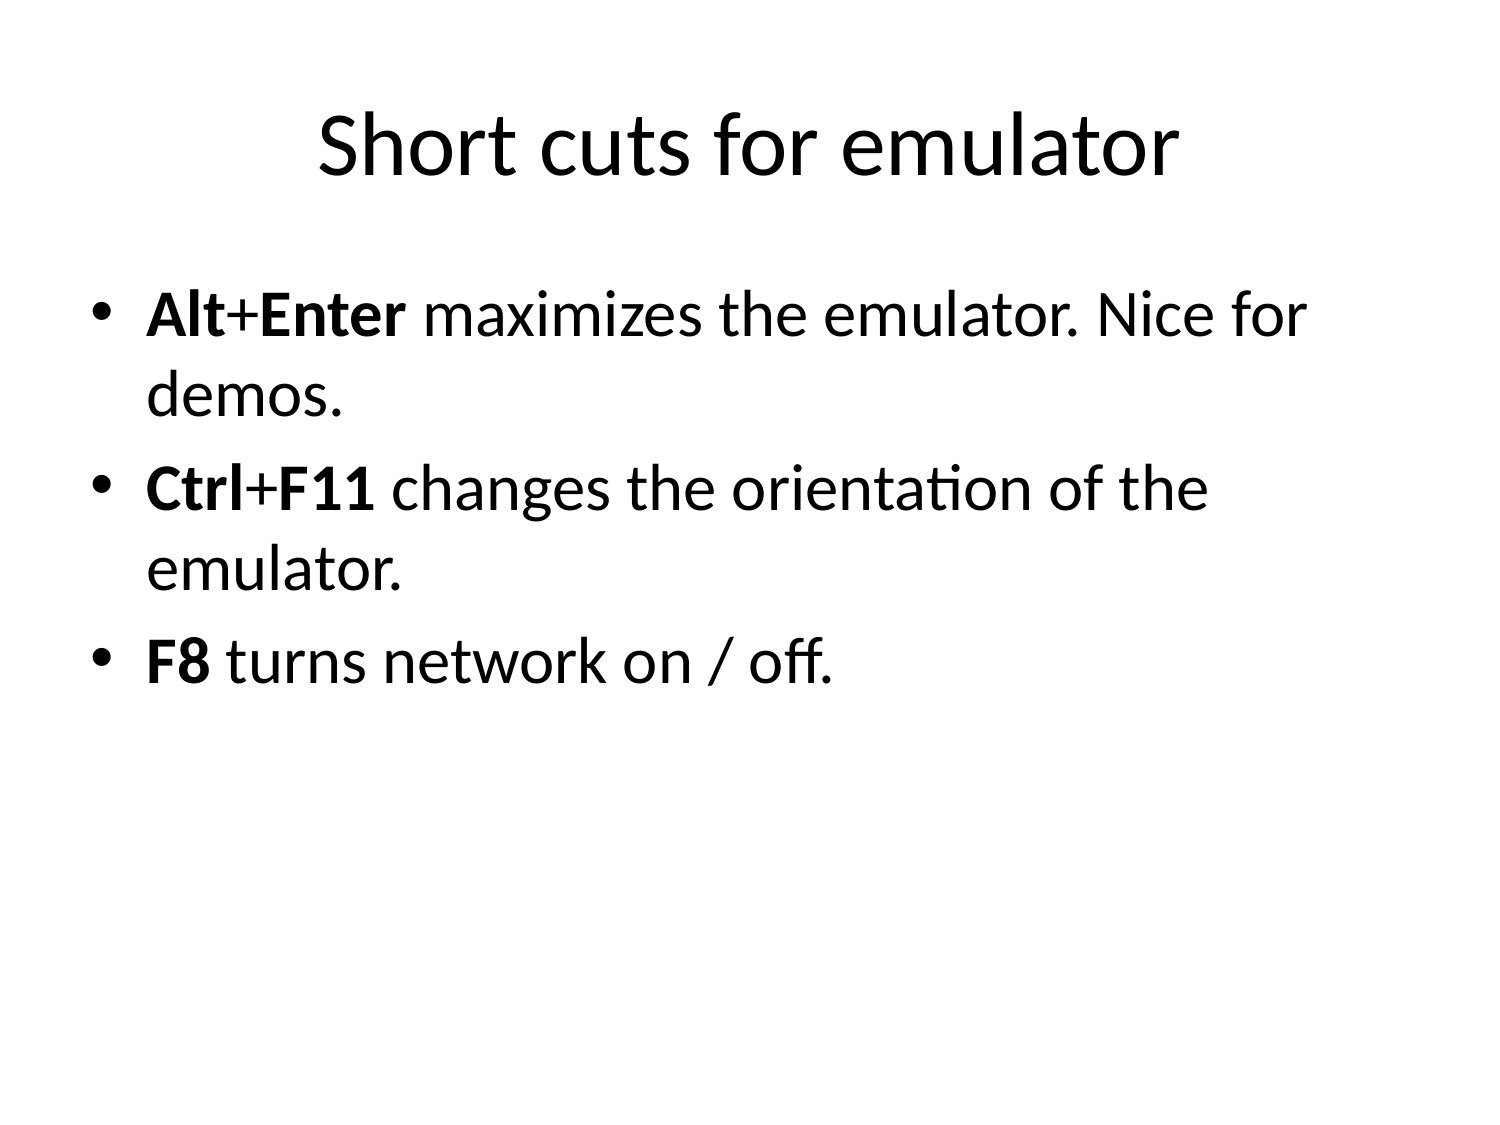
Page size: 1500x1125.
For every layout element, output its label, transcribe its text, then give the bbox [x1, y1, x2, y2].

list Alt+Enter maximizes the emulator. Nice for demos. Ctrl+F11 changes the orientation of the emulator. F8 turns network on / off. [75, 262, 1425, 1005]
title Short cuts for emulator [75, 45, 1425, 233]
